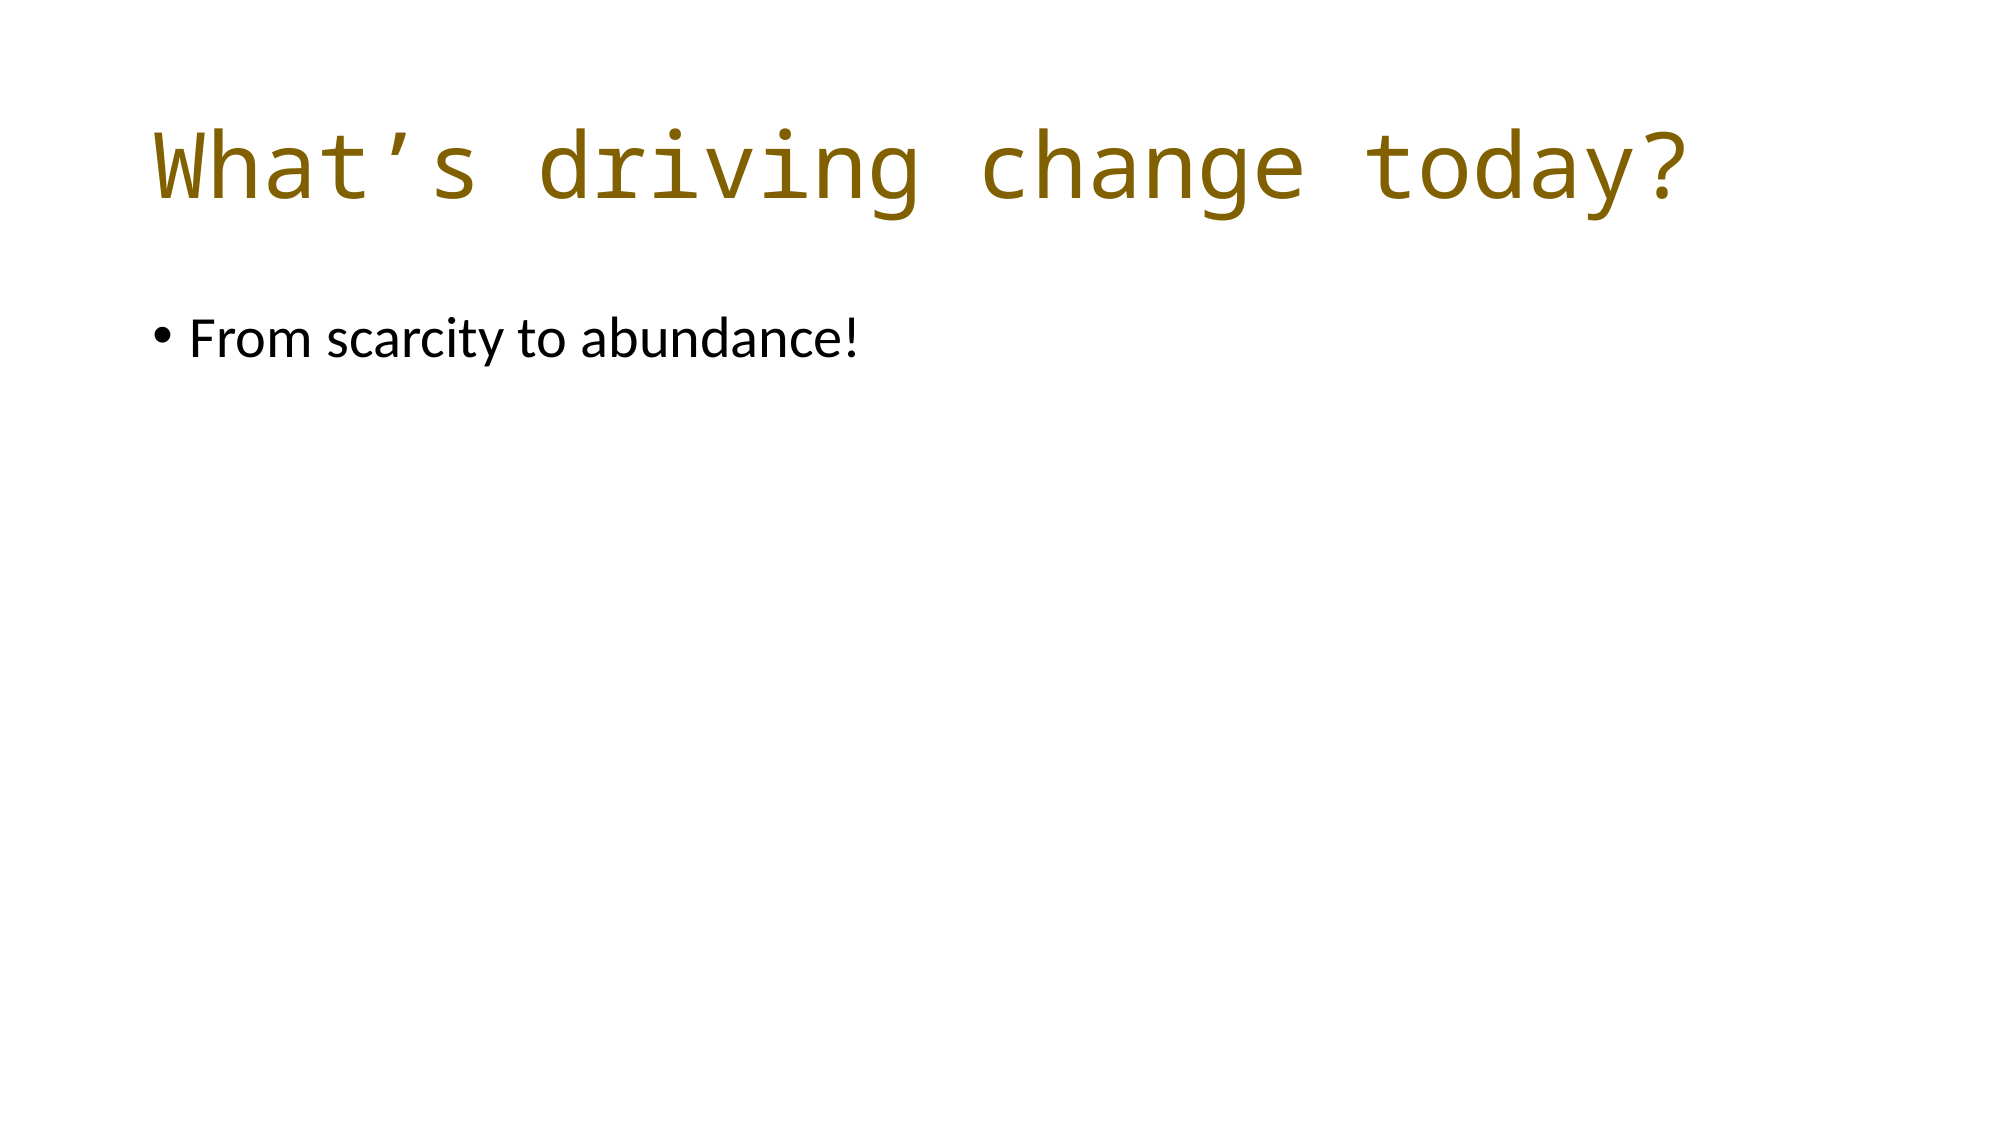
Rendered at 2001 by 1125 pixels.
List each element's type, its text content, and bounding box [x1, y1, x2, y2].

list From scarcity to abundance! [137, 299, 1863, 1014]
title What’s driving change today? [137, 59, 1863, 278]
